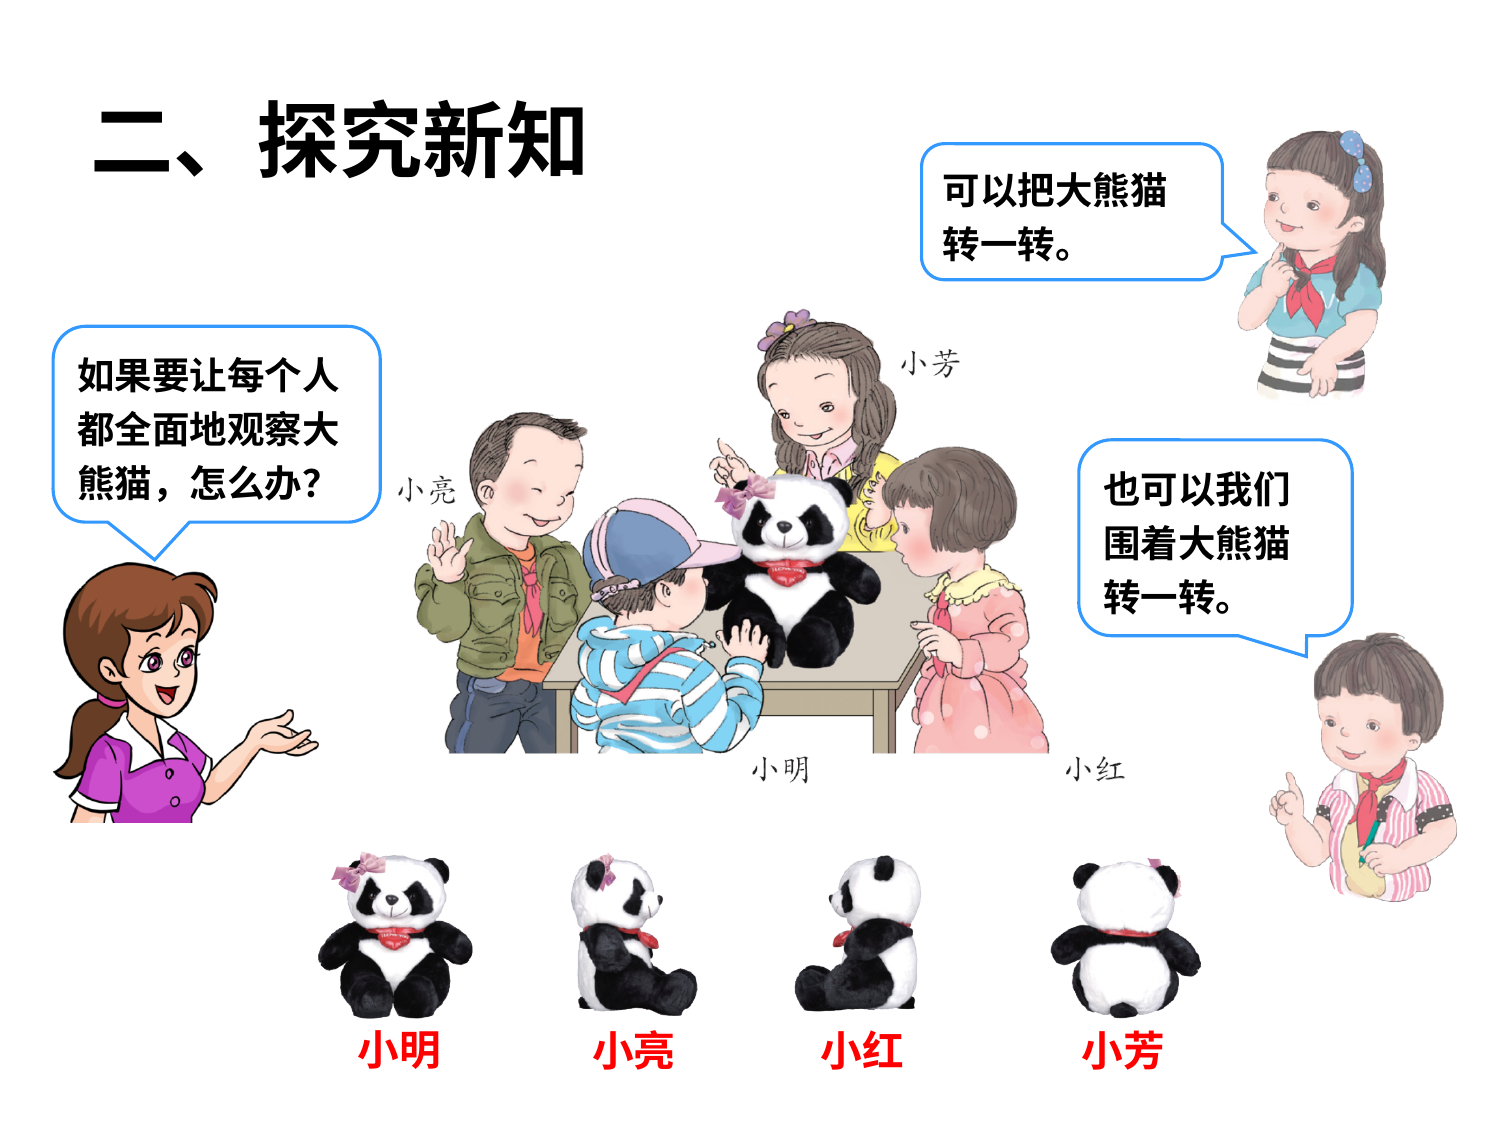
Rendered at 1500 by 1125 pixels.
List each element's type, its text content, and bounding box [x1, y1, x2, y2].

title 二、探究新知 [74, 68, 1081, 209]
picture [312, 845, 1223, 1026]
text_box 小芳 [1030, 1034, 1217, 1082]
picture [52, 562, 319, 823]
text_box 小亮 [553, 1034, 714, 1082]
picture [383, 302, 1141, 792]
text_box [1078, 439, 1471, 931]
text_box 小明 [311, 1032, 487, 1082]
text_box 小红 [771, 1034, 955, 1082]
text_box 如果要让每个人 都全面地观察大 熊猫，怎么办？ [53, 326, 378, 560]
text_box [921, 113, 1425, 422]
